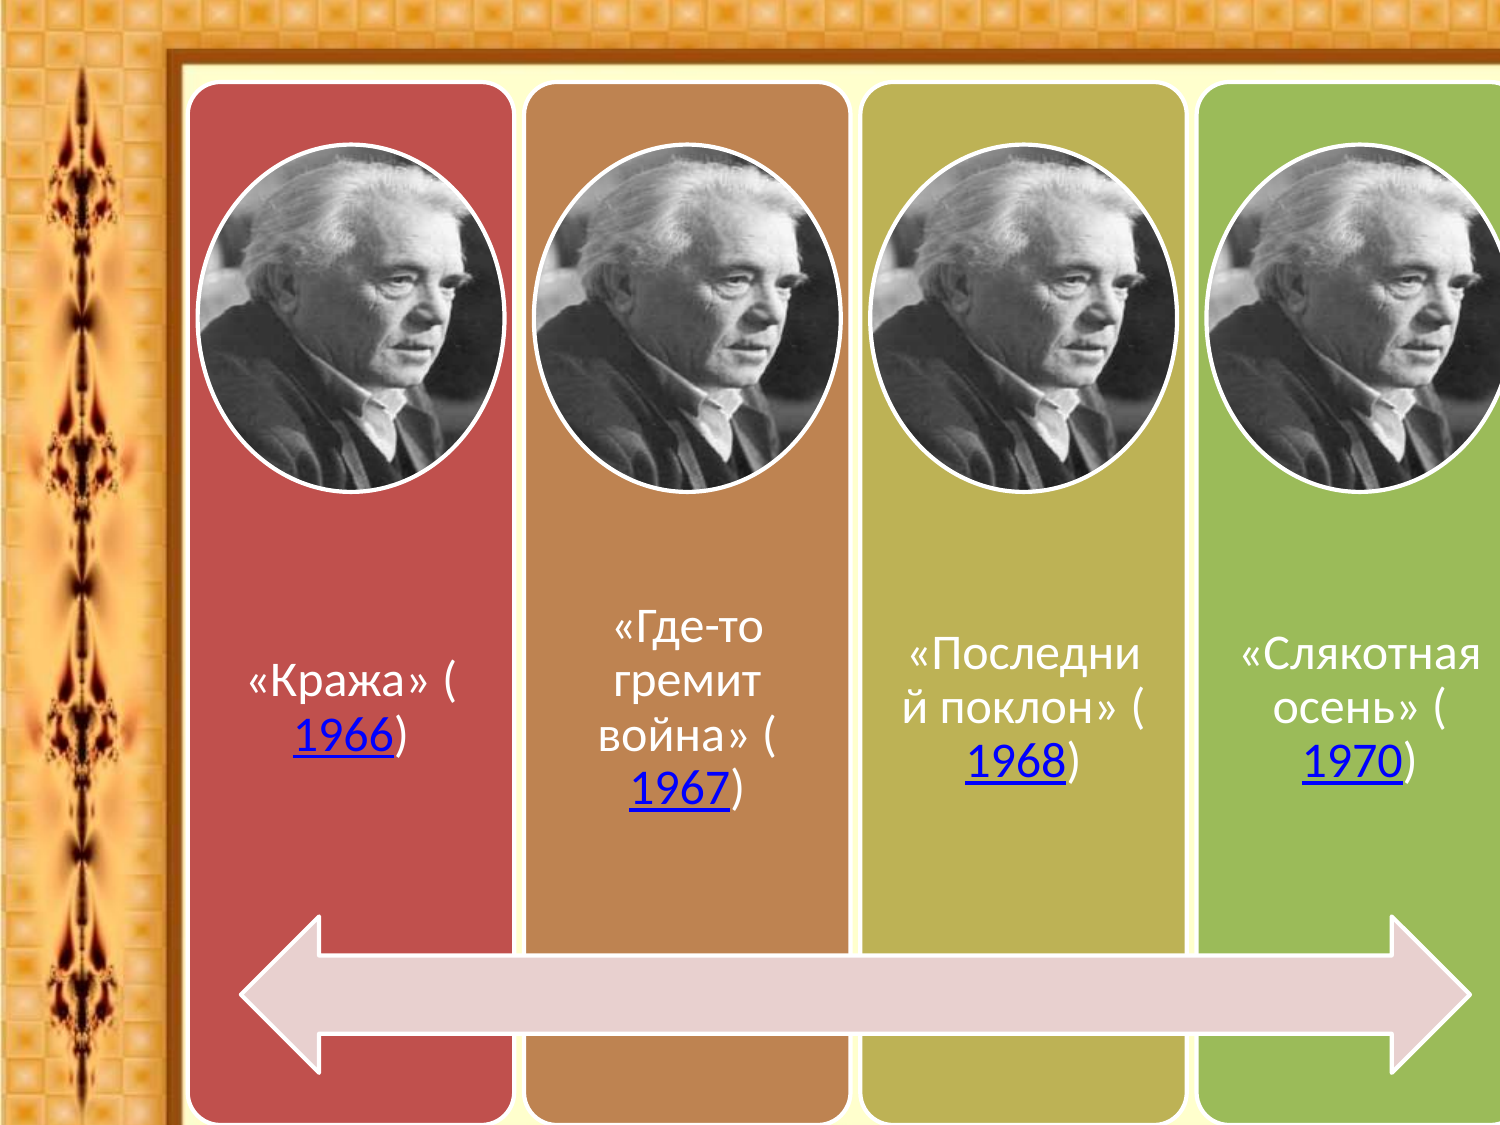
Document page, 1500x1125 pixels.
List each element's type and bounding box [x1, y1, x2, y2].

picture [0, 0, 1500, 1125]
text_box [187, 81, 1500, 1125]
